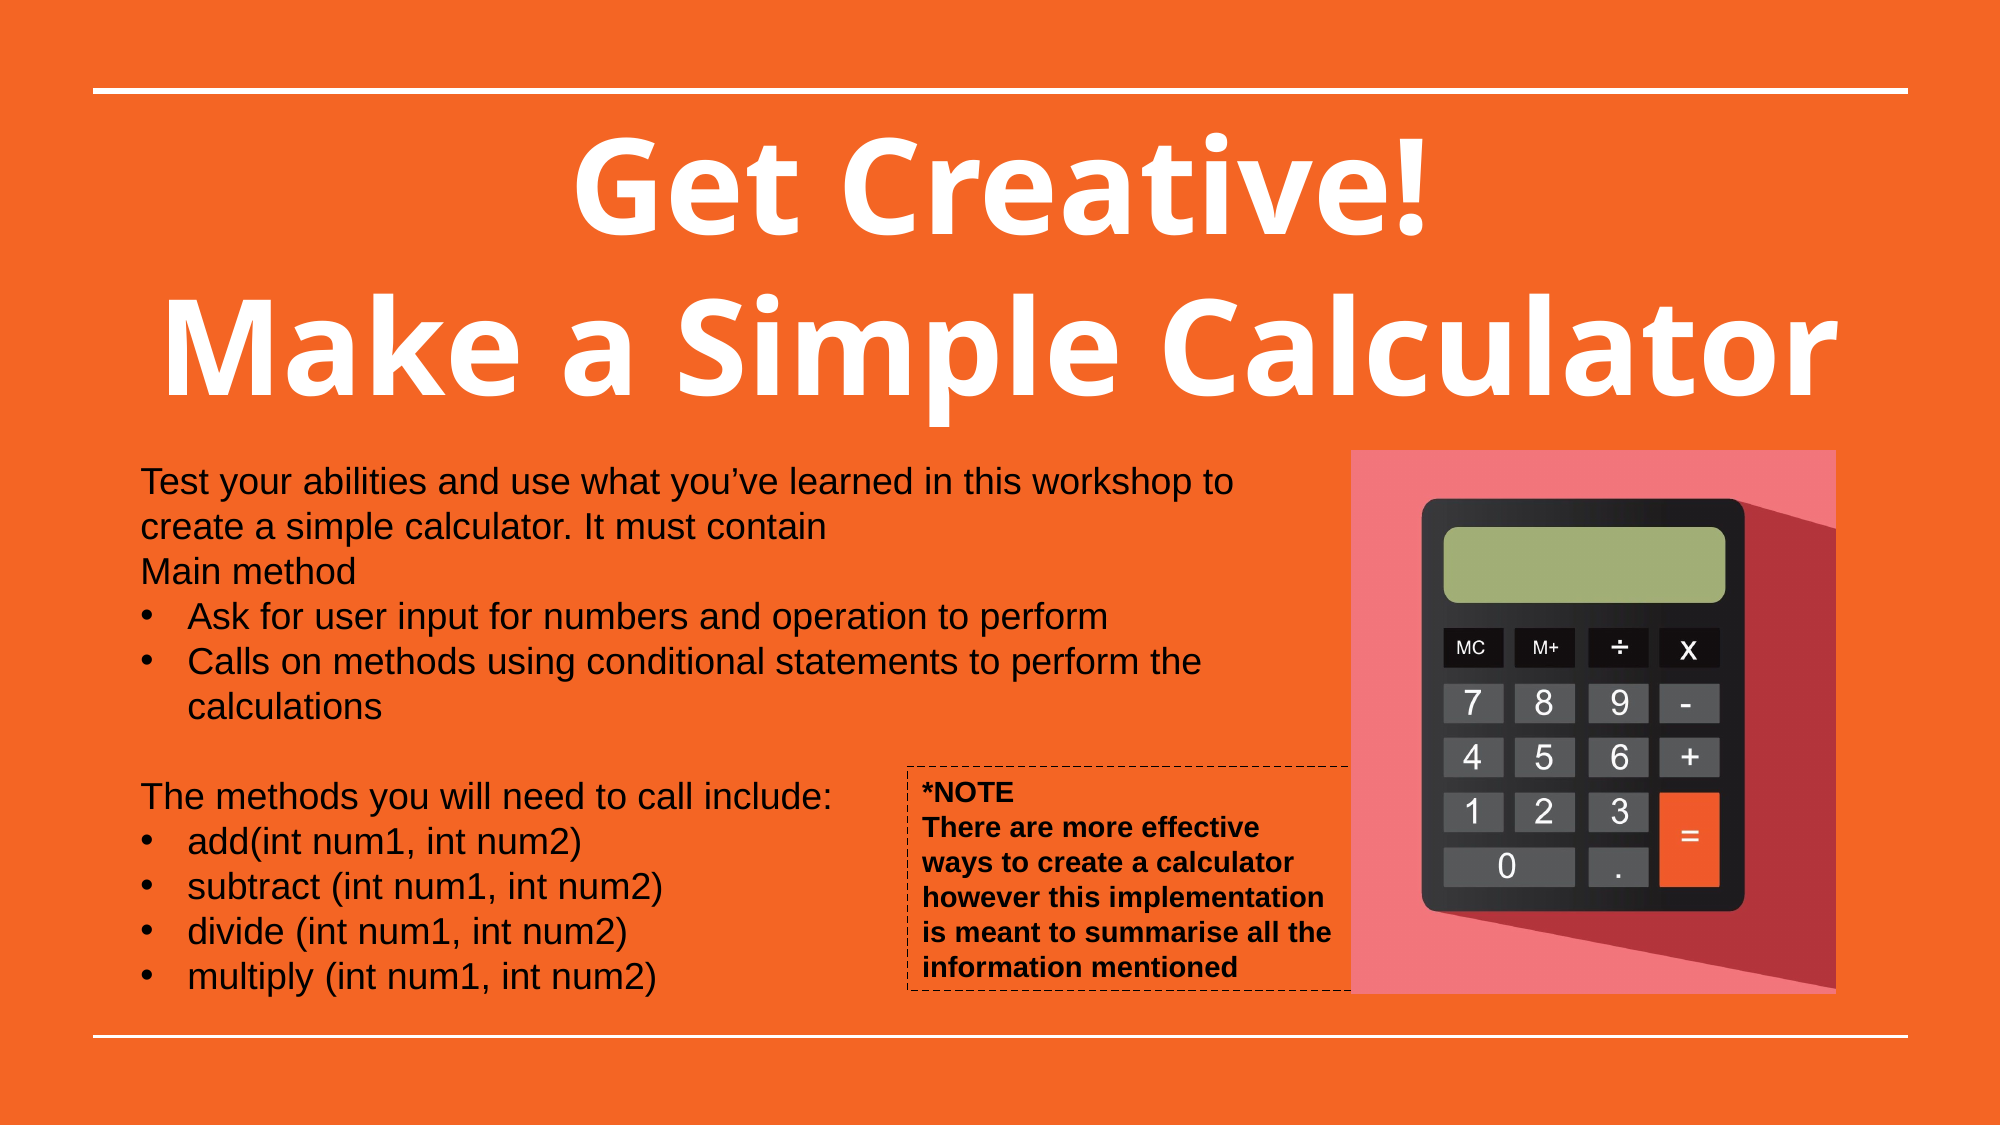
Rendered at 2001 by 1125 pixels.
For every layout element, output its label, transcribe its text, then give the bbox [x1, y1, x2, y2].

text_box *NOTE There are more effective ways to create a calculator however this implementation is meant to summarise all the information mentioned [907, 766, 1345, 991]
title Get Creative! Make a Simple Calculator [92, 93, 1908, 431]
picture [1350, 449, 1837, 994]
text_box Test your abilities and use what you’ve learned in this workshop to create a simple calculator. It must contain Main method Ask for user input for numbers and operation to perform Calls on methods using conditional statements to perform the calculations The methods you will need to call include: add(int num1, int num2) subtract (int num1, int num2) divide (int num1, int num2) multiply (int num1, int num2) [125, 449, 1311, 1005]
